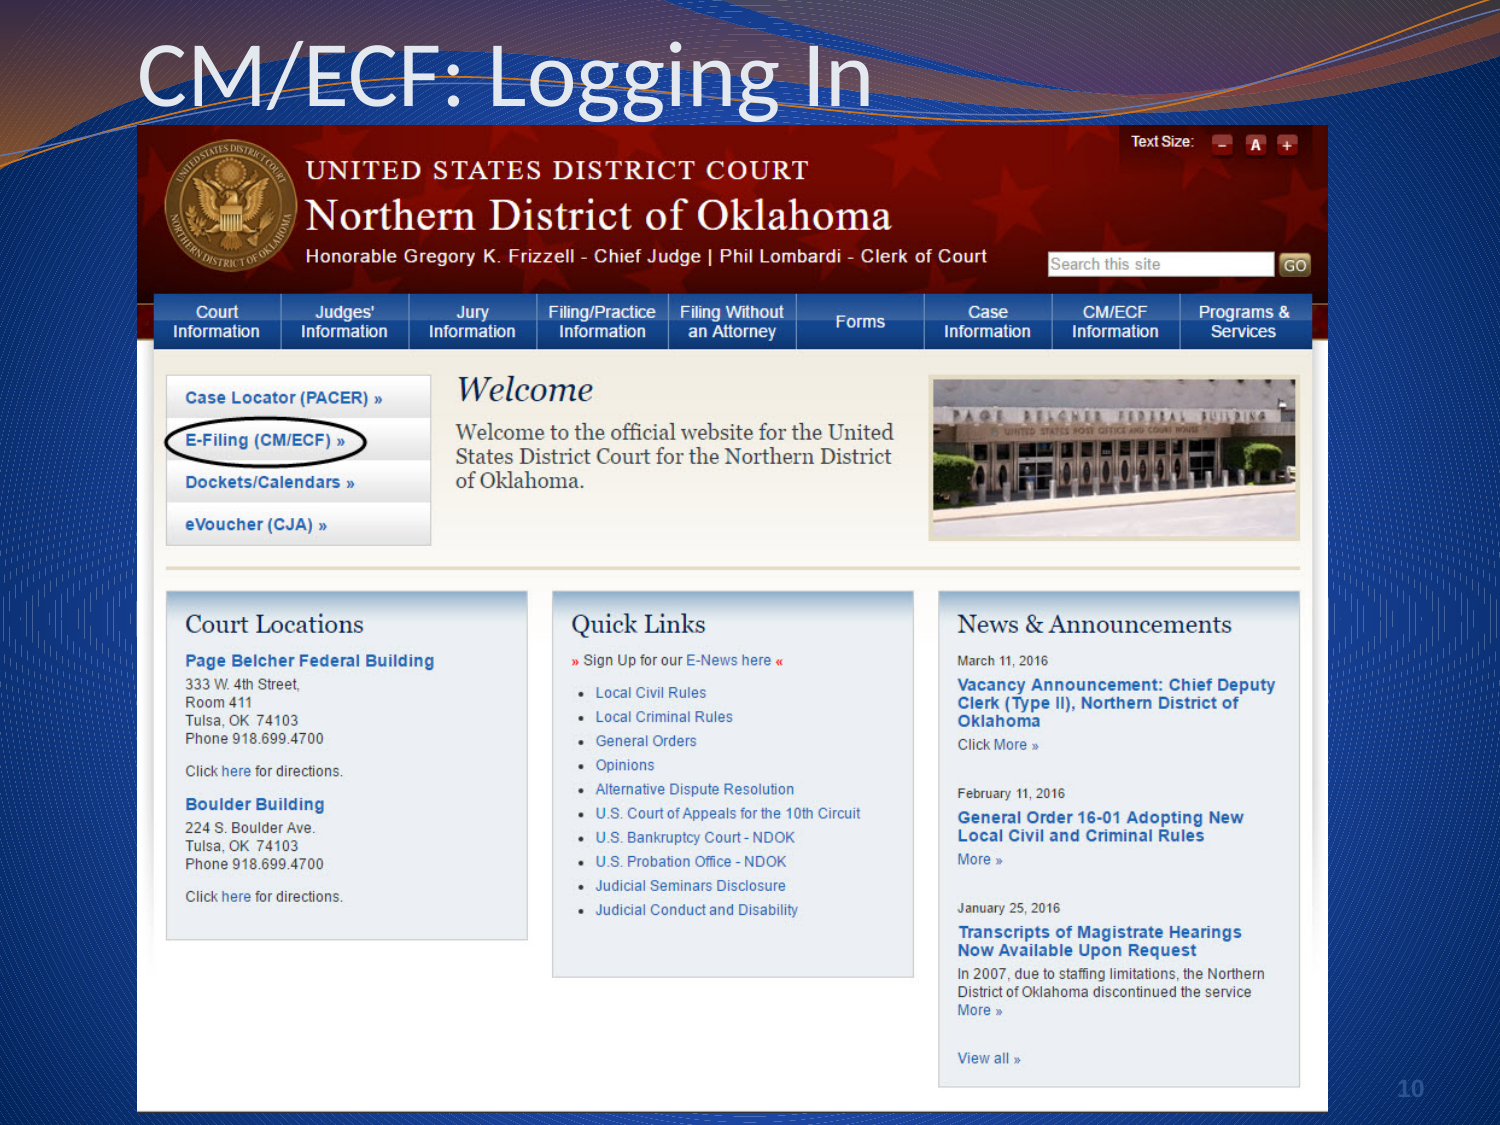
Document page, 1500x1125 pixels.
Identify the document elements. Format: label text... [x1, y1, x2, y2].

slide_number 10 [1335, 1042, 1425, 1103]
picture [137, 124, 1329, 1114]
title CM/ECF: Logging In [137, 4, 1428, 126]
